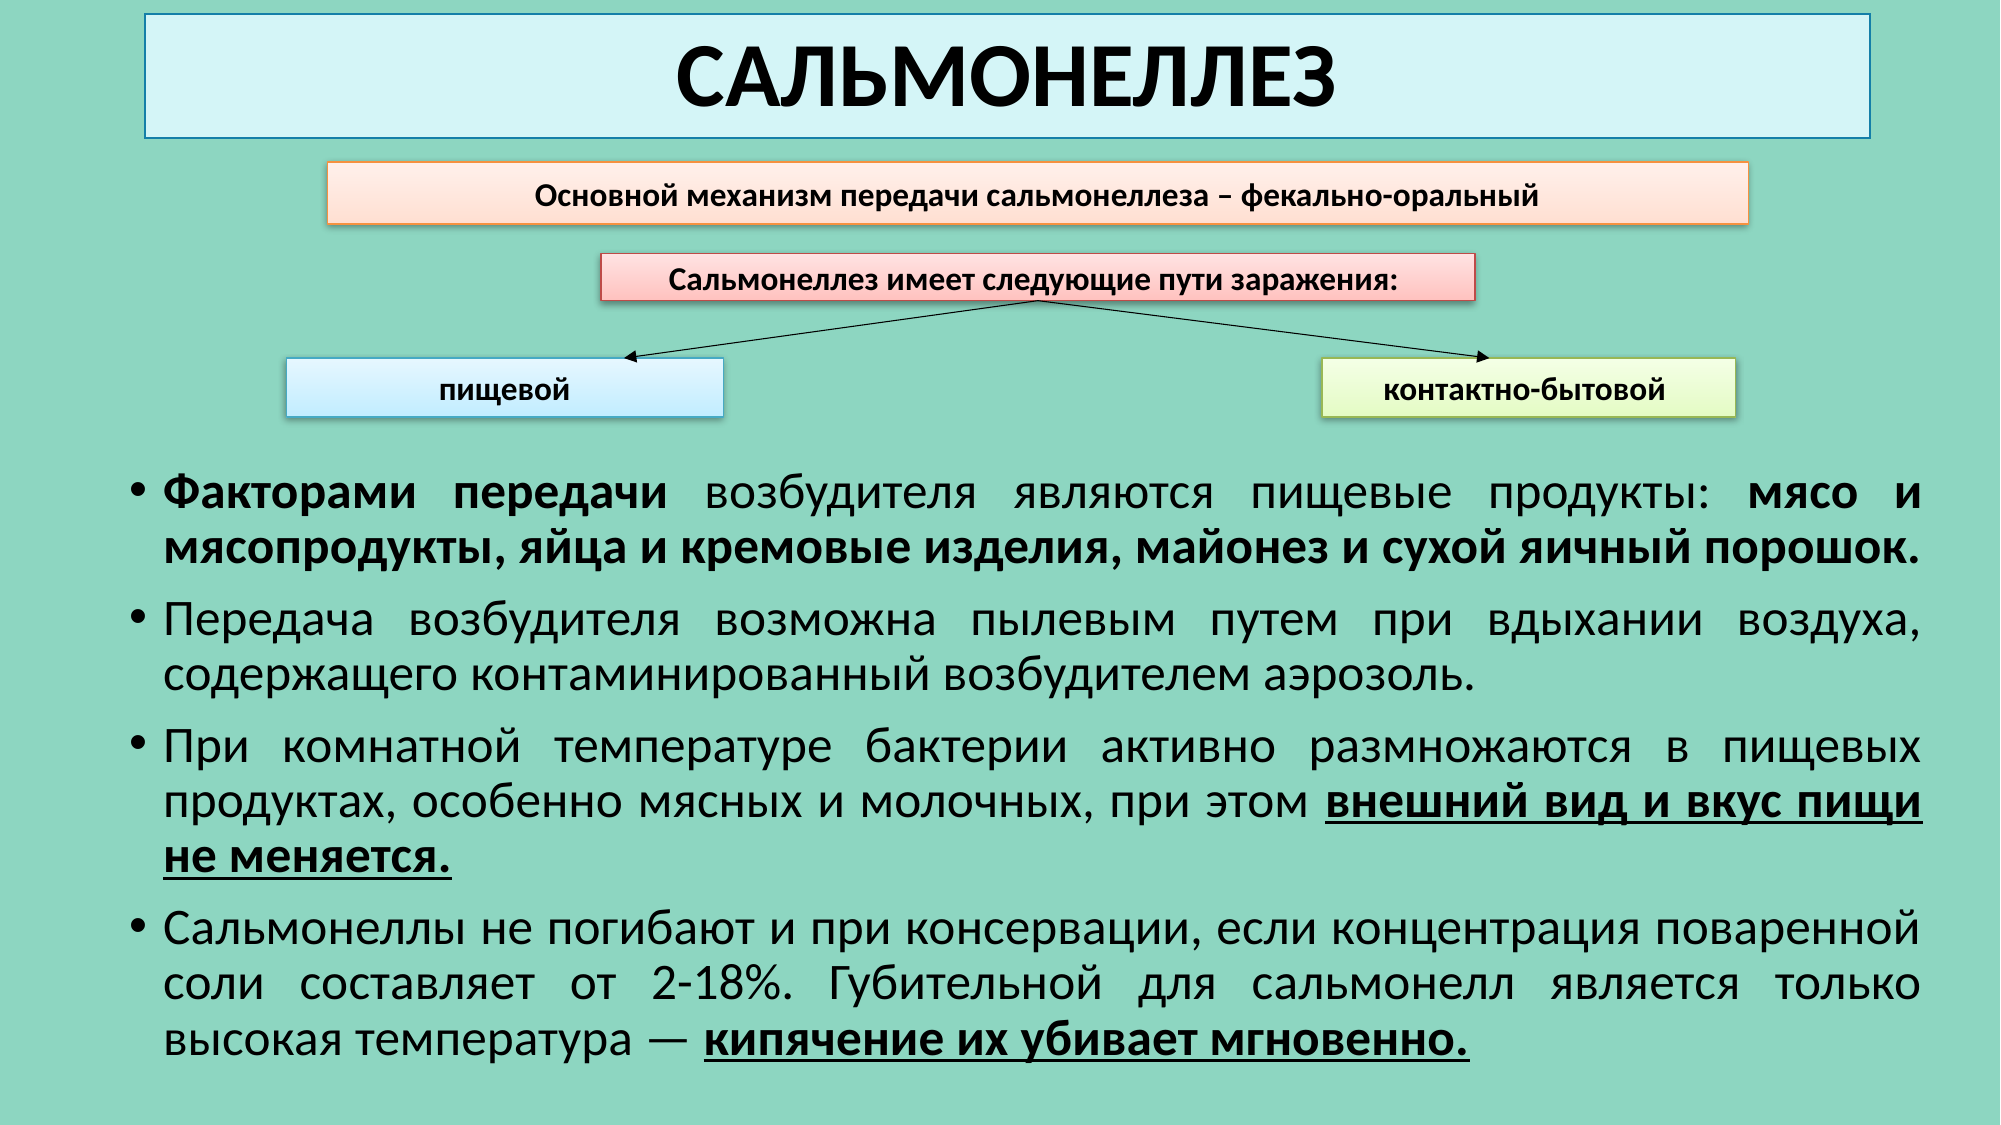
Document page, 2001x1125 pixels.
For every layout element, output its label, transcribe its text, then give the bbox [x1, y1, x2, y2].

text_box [1037, 300, 1490, 359]
text_box Основной механизм передачи сальмонеллеза – фекально-оральный [327, 161, 1749, 224]
text_box контактно-бытовой [1322, 358, 1736, 418]
list Факторами передачи возбудителя являются пищевые продукты: мясо и мясопродукты, яйца и кремовые изделия, майонез и сухой яичный порошок. Передача возбудителя возможна пылевым путем при вдыхании воздуха, содержащего контаминированный возбудителем аэрозоль. При комнатной температуре бактерии активно размножаются в пищевых продуктах, особенно мясных и молочных, при этом внешний вид и вкус пищи не меняется. Сальмонеллы не погибают и при консервации, если концентрация поваренной соли составляет от 2-18%. Губительной для сальмонелл является только высокая температура — кипячение их убивает мгновенно. [114, 235, 1939, 1099]
title САЛЬМОНЕЛЛЕЗ [144, 13, 1871, 139]
text_box Сальмонеллез имеет следующие пути заражения: [600, 253, 1475, 301]
text_box пищевой [286, 358, 724, 418]
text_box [623, 300, 1037, 359]
